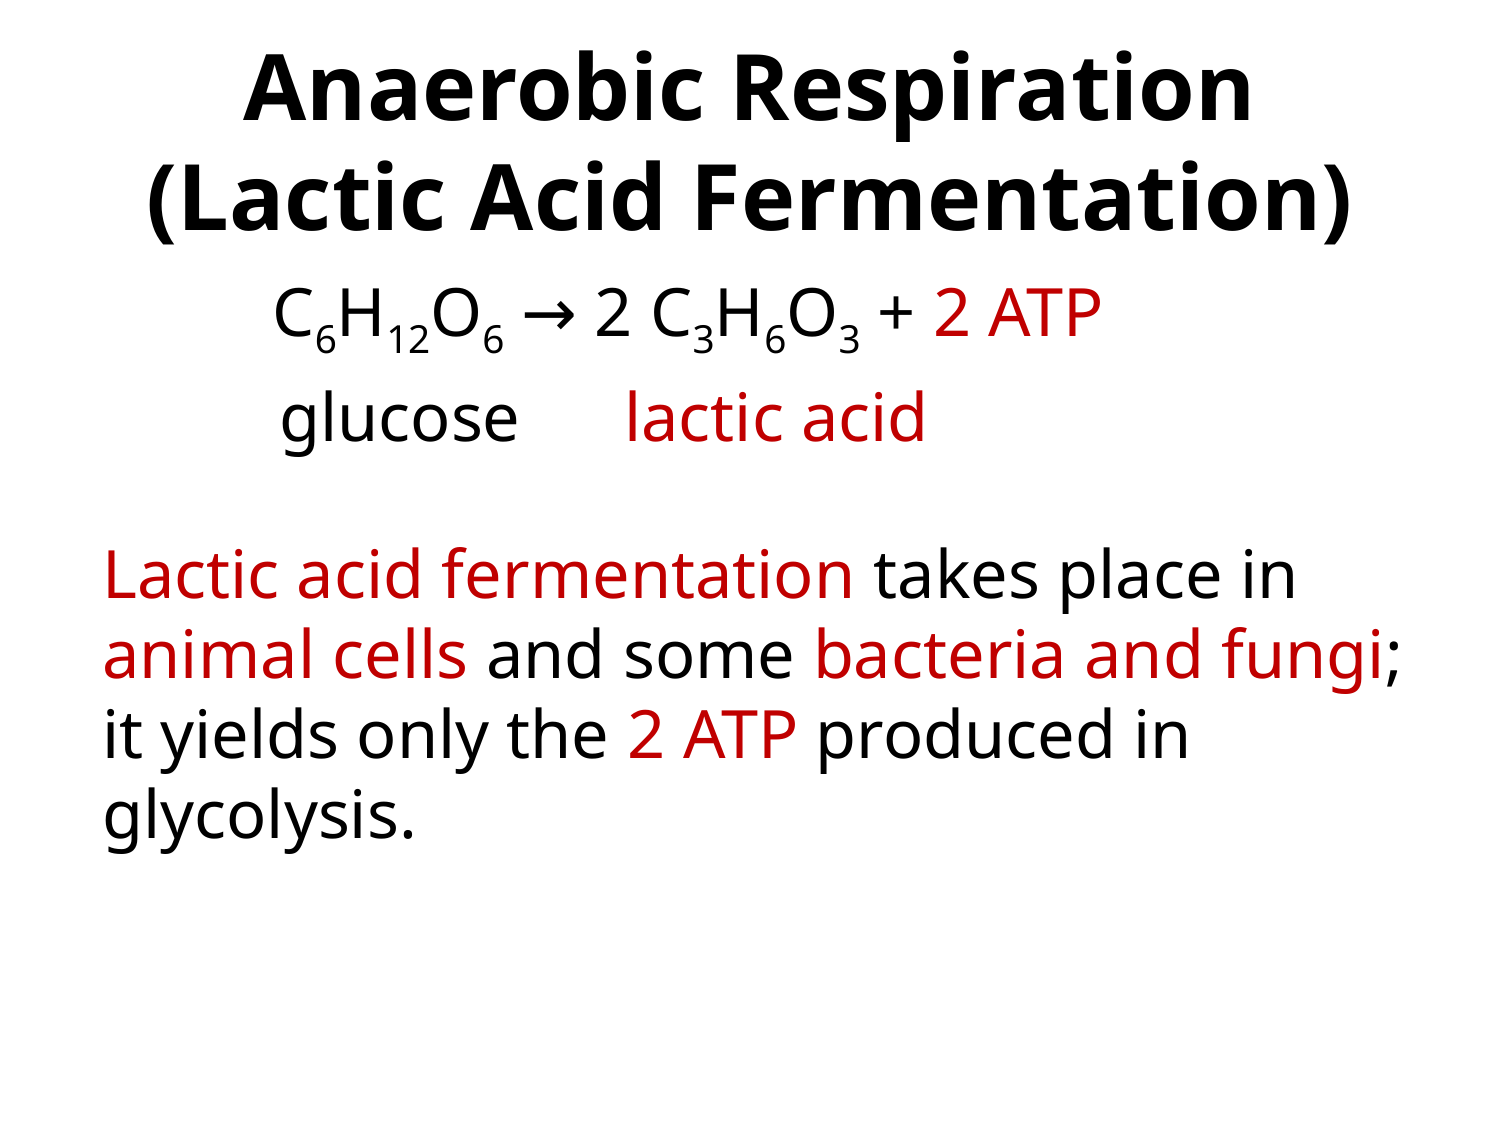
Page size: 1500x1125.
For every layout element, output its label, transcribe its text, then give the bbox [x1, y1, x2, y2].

text_box Lactic acid fermentation takes place in animal cells and some bacteria and fungi; it yields only the 2 ATP produced in glycolysis. [87, 524, 1438, 950]
list C6H12O6 → 2 C3H6O3 + 2 ATP glucose lactic acid [212, 262, 1313, 524]
title Anaerobic Respiration (Lactic Acid Fermentation) [74, 44, 1426, 233]
